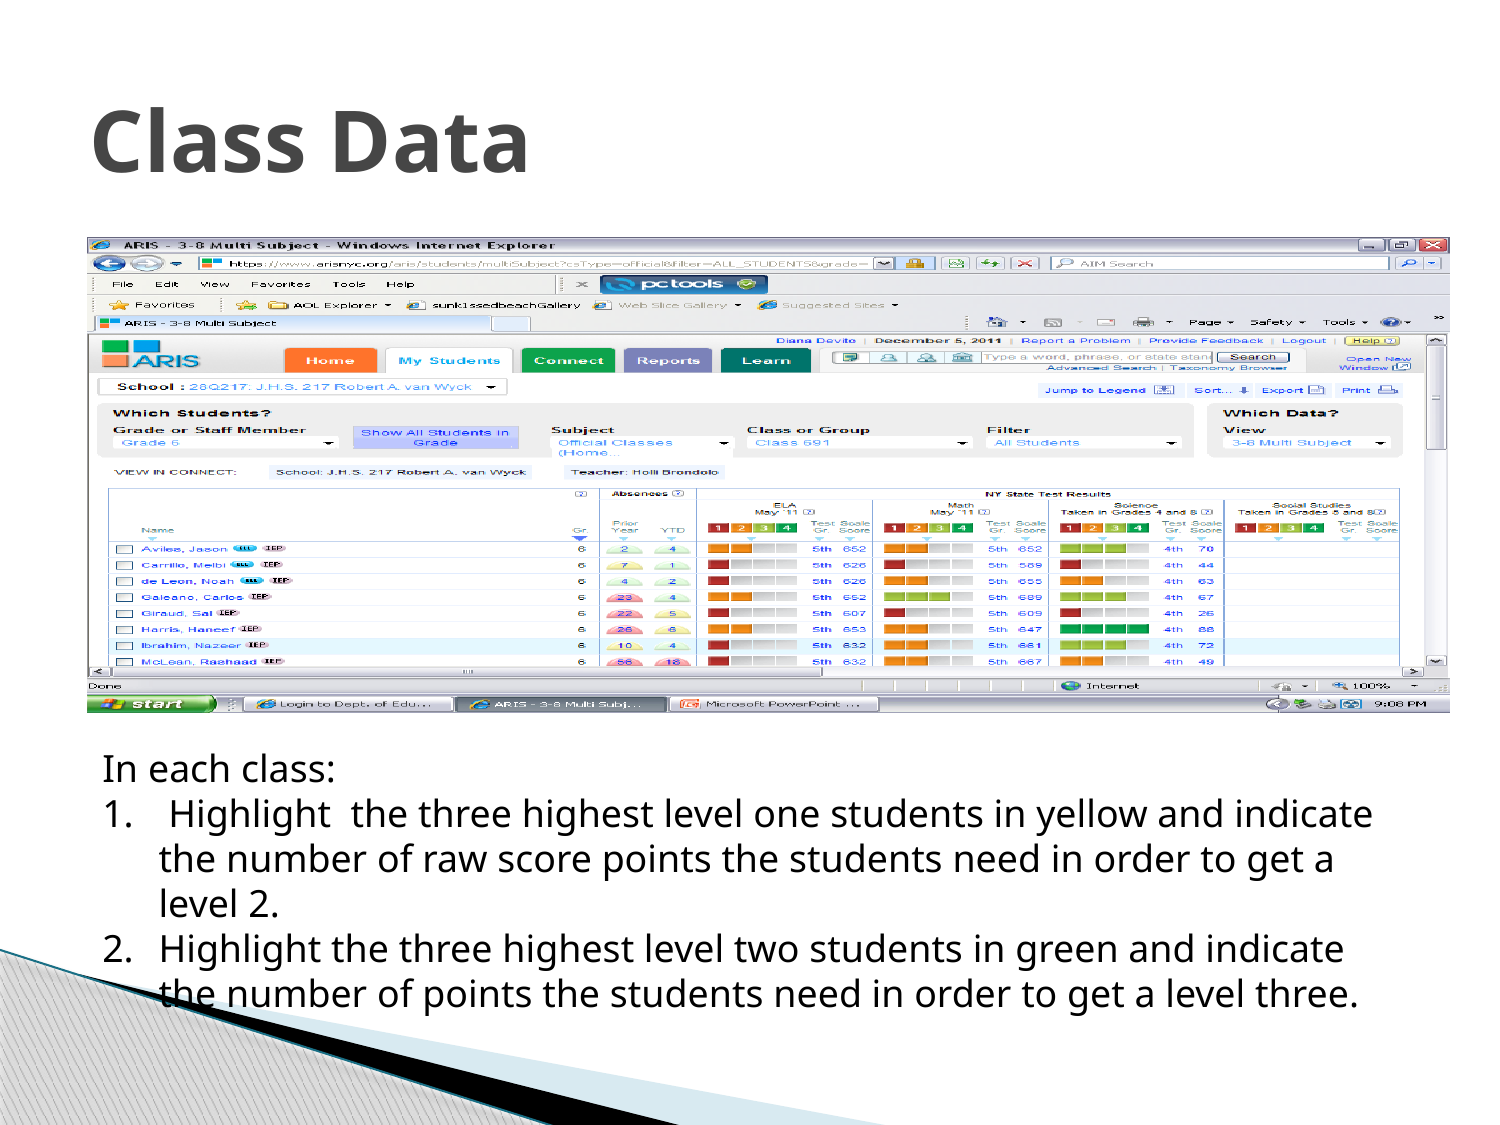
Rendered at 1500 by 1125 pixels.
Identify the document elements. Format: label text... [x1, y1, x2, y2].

title Class Data [75, 45, 1425, 233]
text_box In each class: Highlight the three highest level one students in yellow and indicate the number of raw score points the students need in order to get a level 2. Highlight the three highest level two students in green and indicate the number of points the students need in order to get a level three. [87, 737, 1425, 1125]
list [87, 237, 1451, 713]
